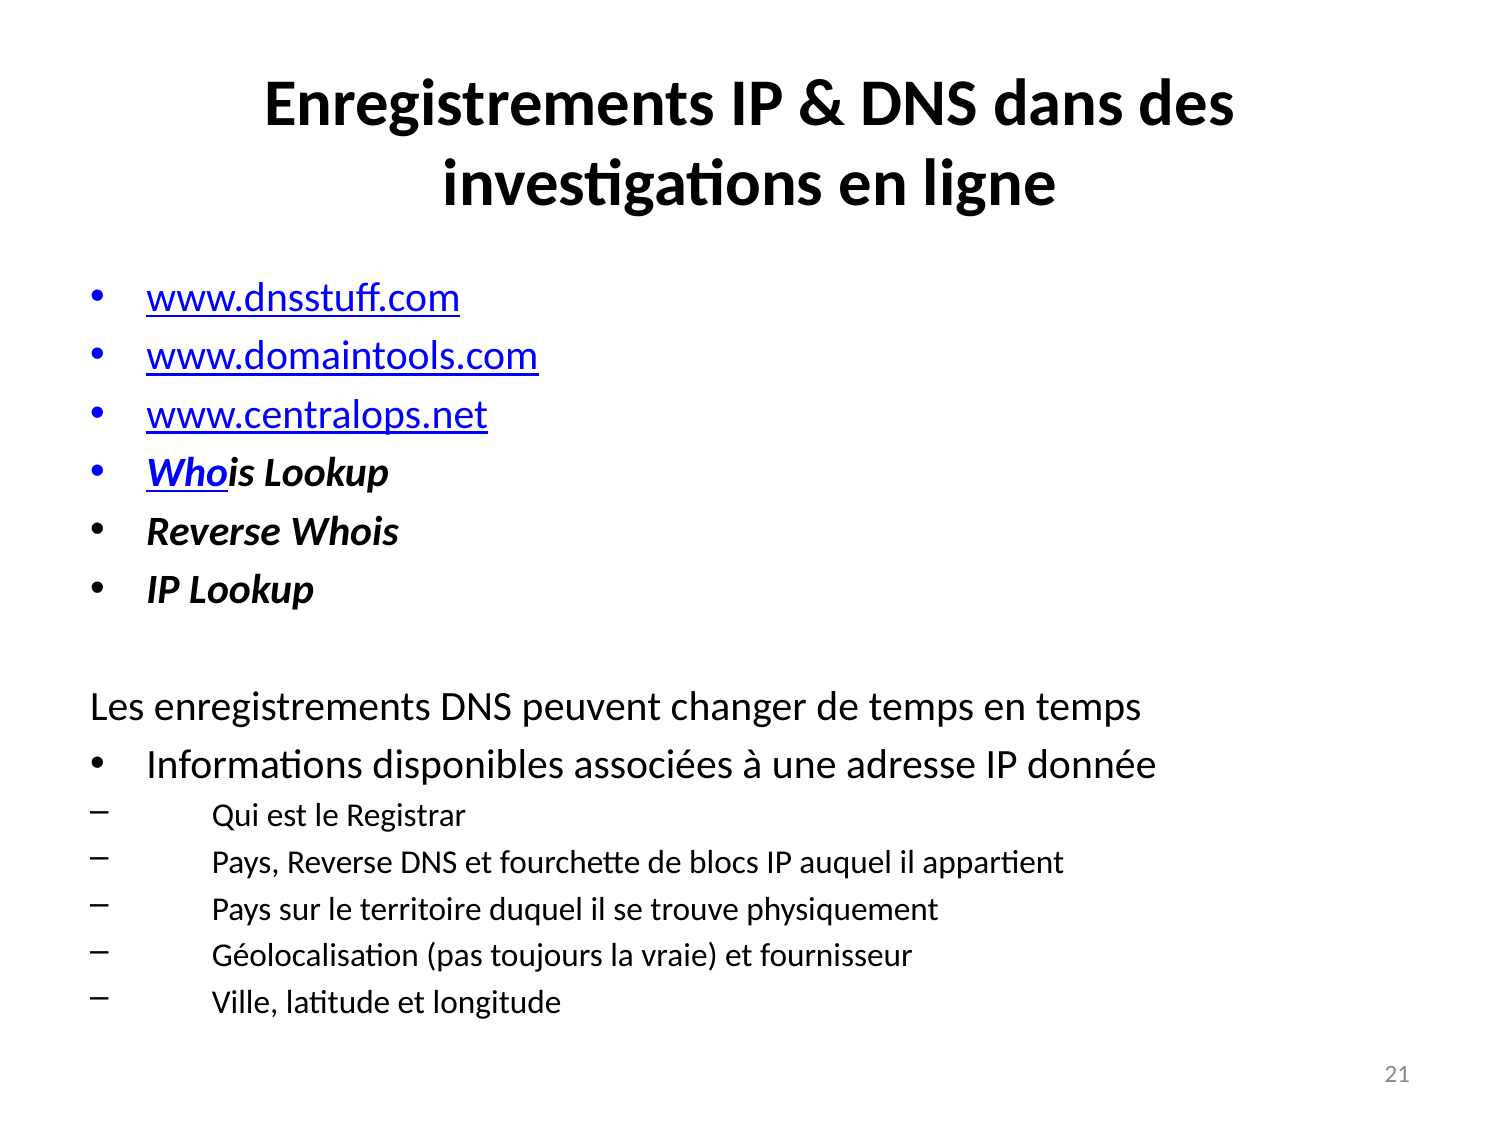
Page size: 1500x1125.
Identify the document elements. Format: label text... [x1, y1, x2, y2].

slide_number * [1074, 1042, 1425, 1103]
list www.dnsstuff.com www.domaintools.com www.centralops.net Whois Lookup Reverse Whois IP Lookup Les enregistrements DNS peuvent changer de temps en temps Informations disponibles associées à une adresse IP donnée Qui est le Registrar Pays, Reverse DNS et fourchette de blocs IP auquel il appartient Pays sur le territoire duquel il se trouve physiquement Géolocalisation (pas toujours la vraie) et fournisseur Ville, latitude et longitude [75, 262, 1425, 1043]
title Enregistrements IP & DNS dans des investigations en ligne [75, 45, 1425, 233]
